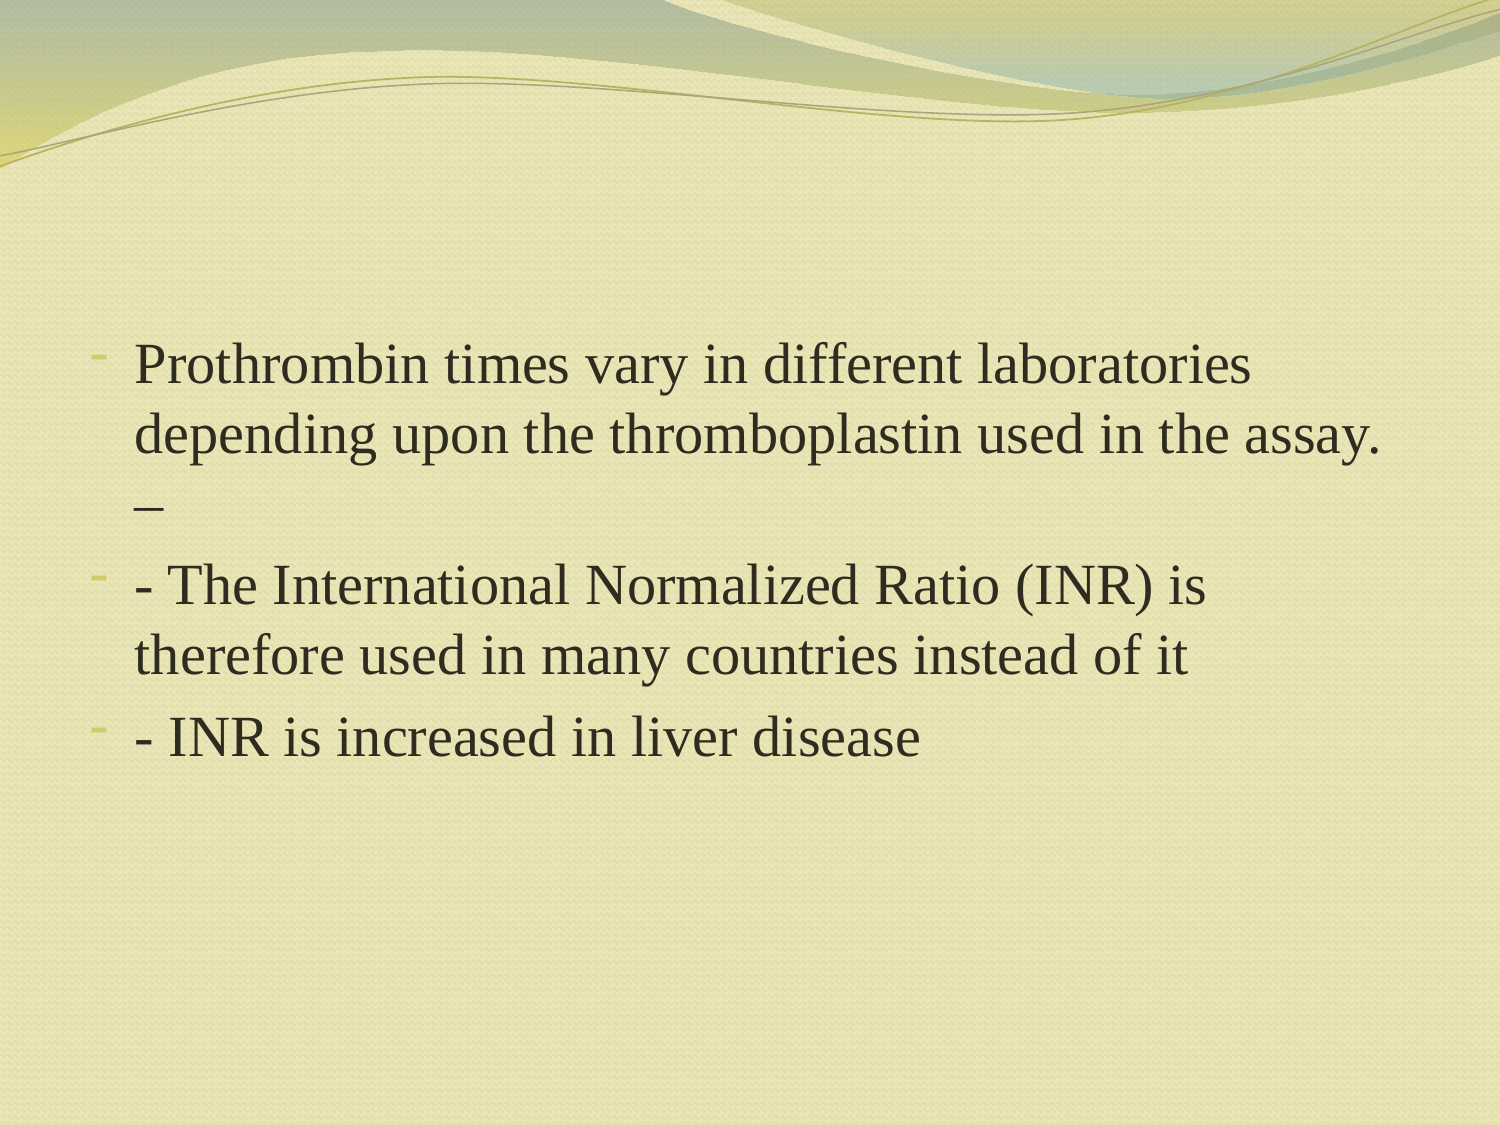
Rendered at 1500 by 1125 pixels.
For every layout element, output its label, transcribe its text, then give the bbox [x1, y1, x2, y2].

list Prothrombin times vary in different laboratories depending upon the thromboplastin used in the assay. – - The International Normalized Ratio (INR) is therefore used in many countries instead of it - INR is increased in liver disease [75, 317, 1425, 1038]
